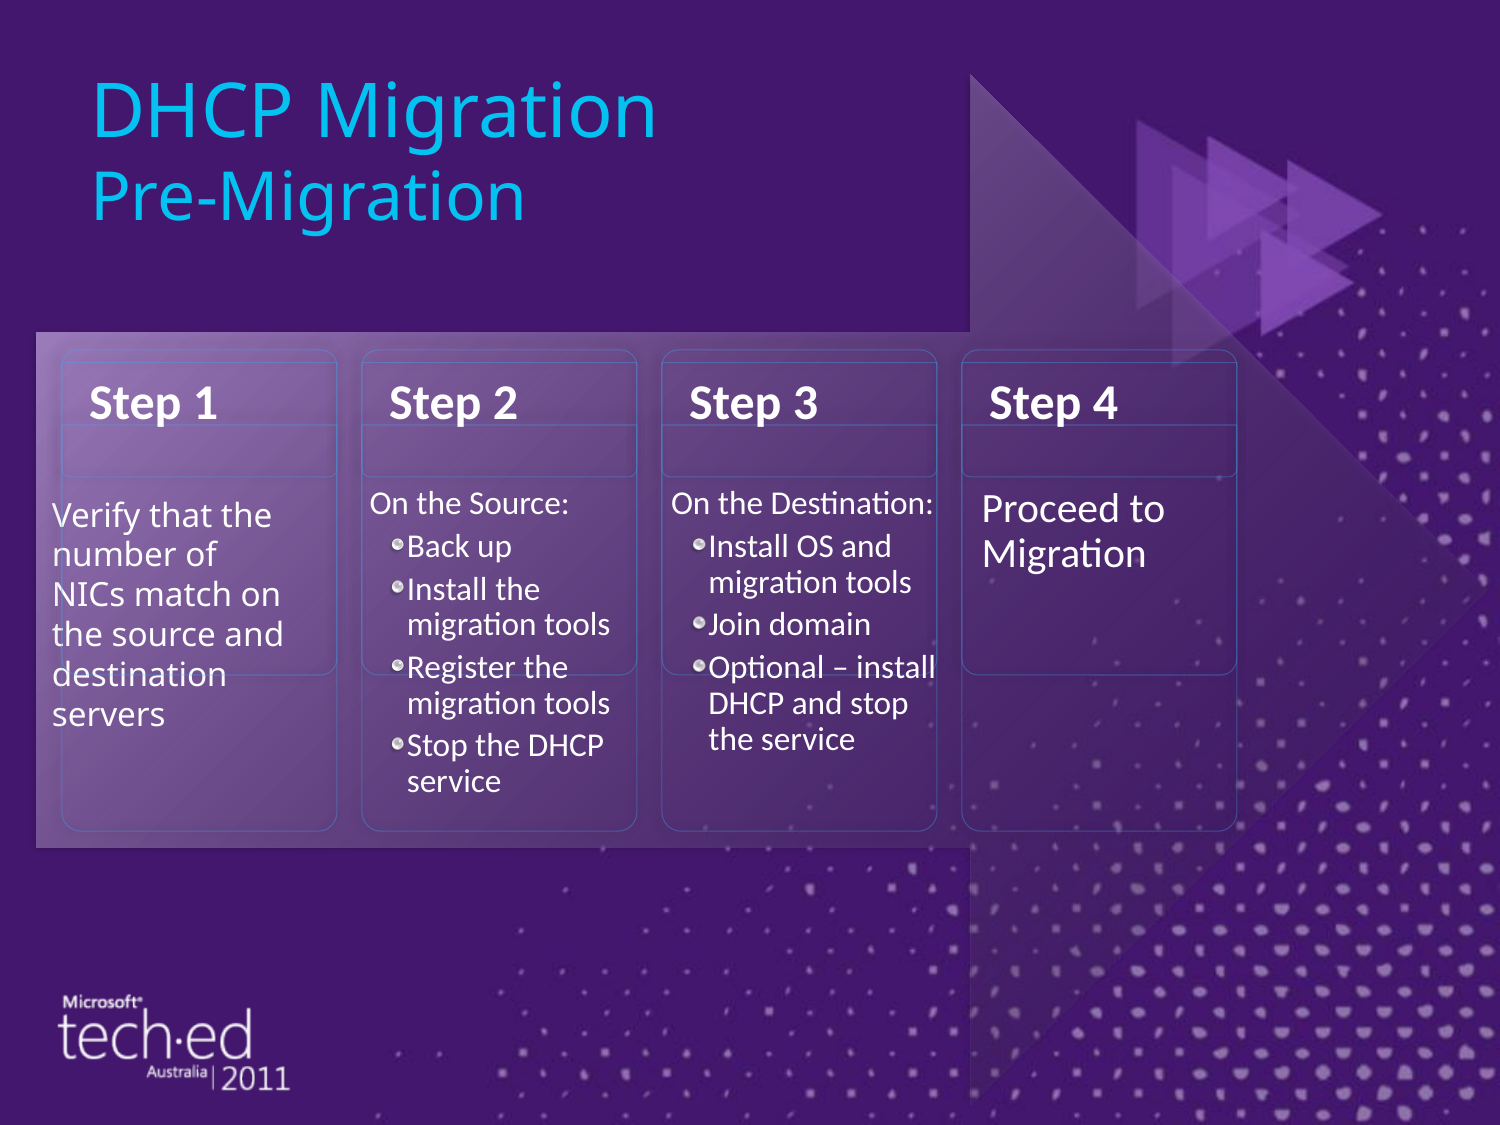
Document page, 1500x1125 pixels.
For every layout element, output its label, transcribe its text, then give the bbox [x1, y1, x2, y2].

title DHCP Migration Pre-Migration [75, 54, 1425, 243]
text_box [661, 678, 937, 832]
picture [0, 0, 1500, 1125]
text_box Proceed to Migration [981, 486, 1248, 577]
text_box Step 4 [974, 361, 1195, 437]
text_box [961, 672, 1237, 832]
text_box On the Destination: Install OS and migration tools Join domain Optional – install DHCP and stop the service [671, 486, 937, 806]
text_box [361, 672, 637, 832]
text_box [36, 243, 1487, 1105]
text_box [361, 349, 637, 672]
text_box [661, 349, 937, 674]
text_box [961, 349, 1237, 676]
text_box Step 2 [374, 361, 595, 437]
text_box [61, 672, 337, 832]
text_box Step 3 [674, 361, 895, 437]
text_box On the Source: Back up Install the migration tools Register the migration tools Stop the DHCP service [369, 486, 636, 801]
list Verify that the number of NICs match on the source and destination servers [36, 486, 47, 632]
text_box Step 1 [74, 361, 295, 437]
text_box [61, 349, 337, 676]
